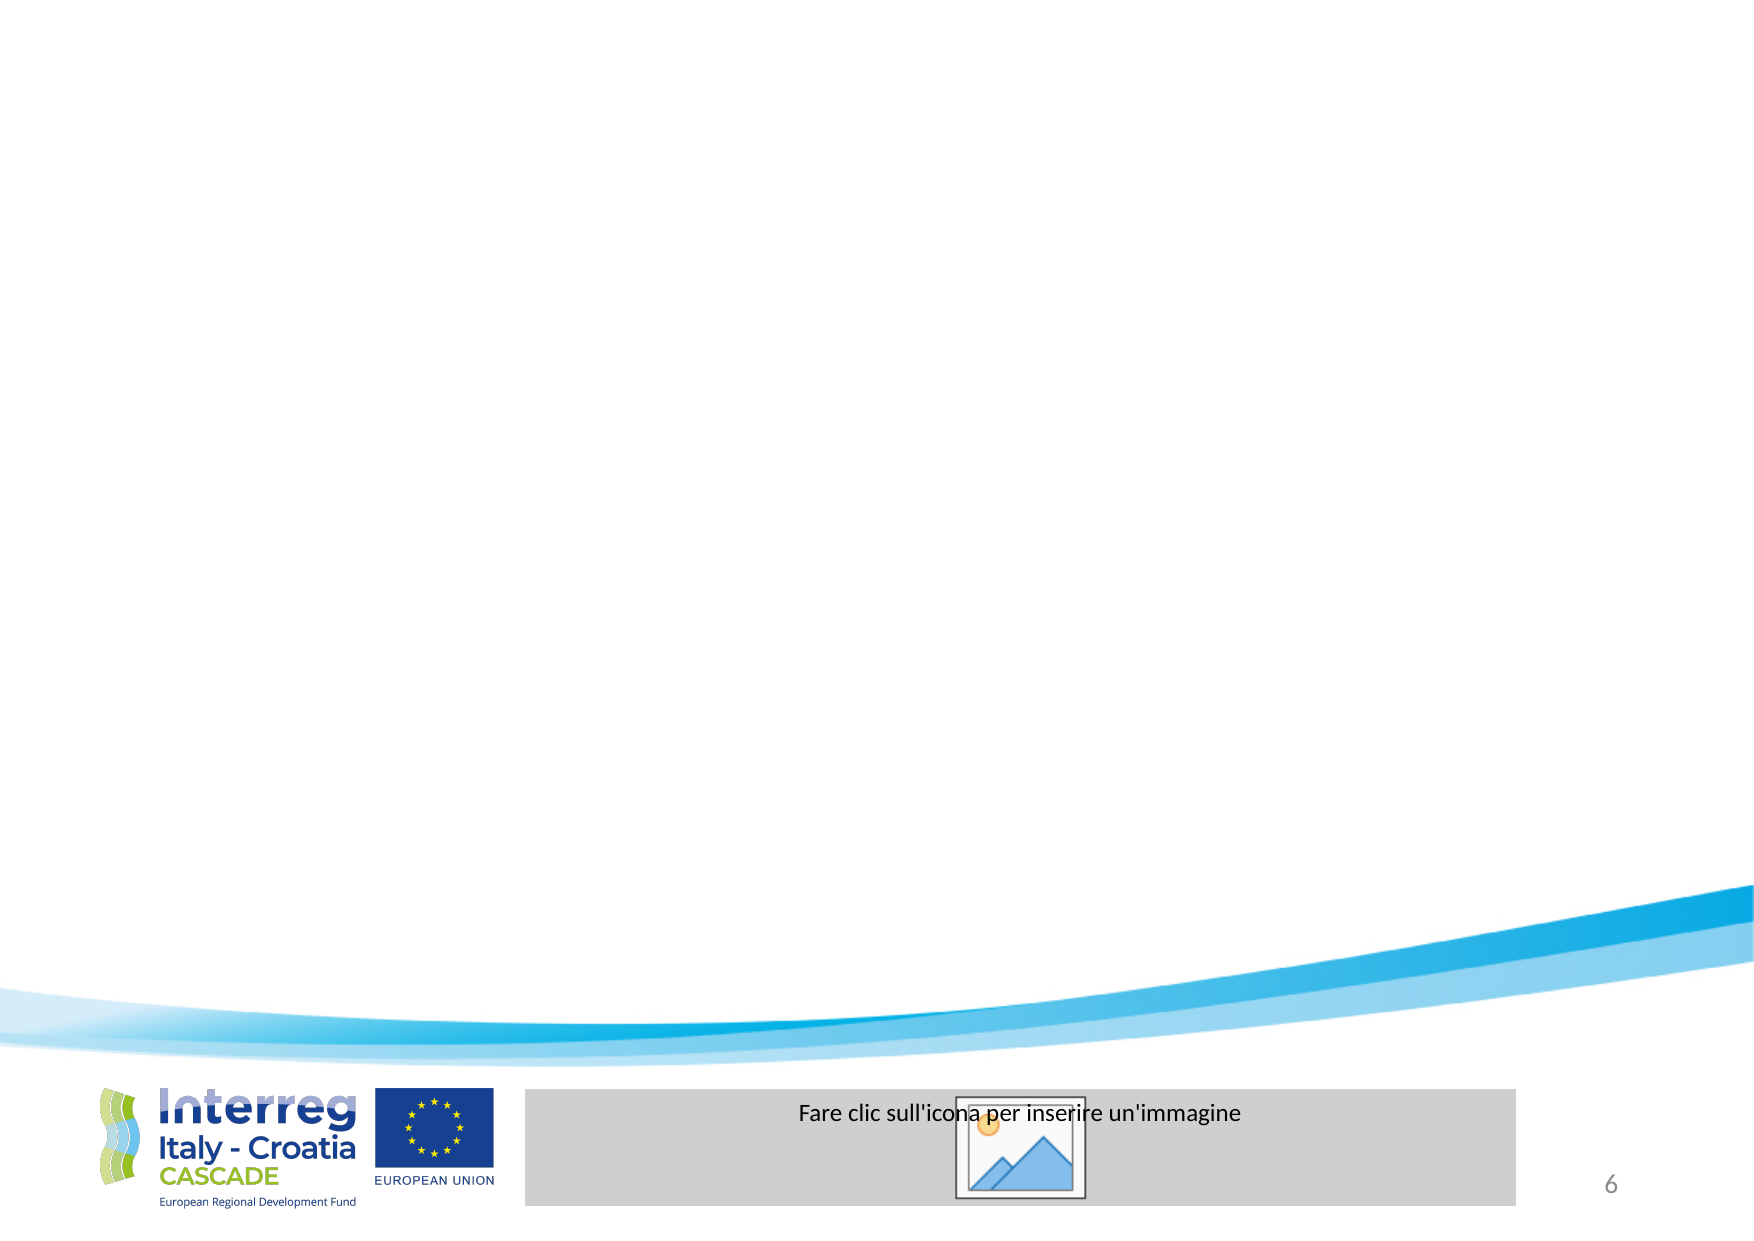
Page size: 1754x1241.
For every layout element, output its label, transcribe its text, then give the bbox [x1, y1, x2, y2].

picture [0, 884, 1754, 1219]
slide_number 6 [1526, 1149, 1634, 1216]
